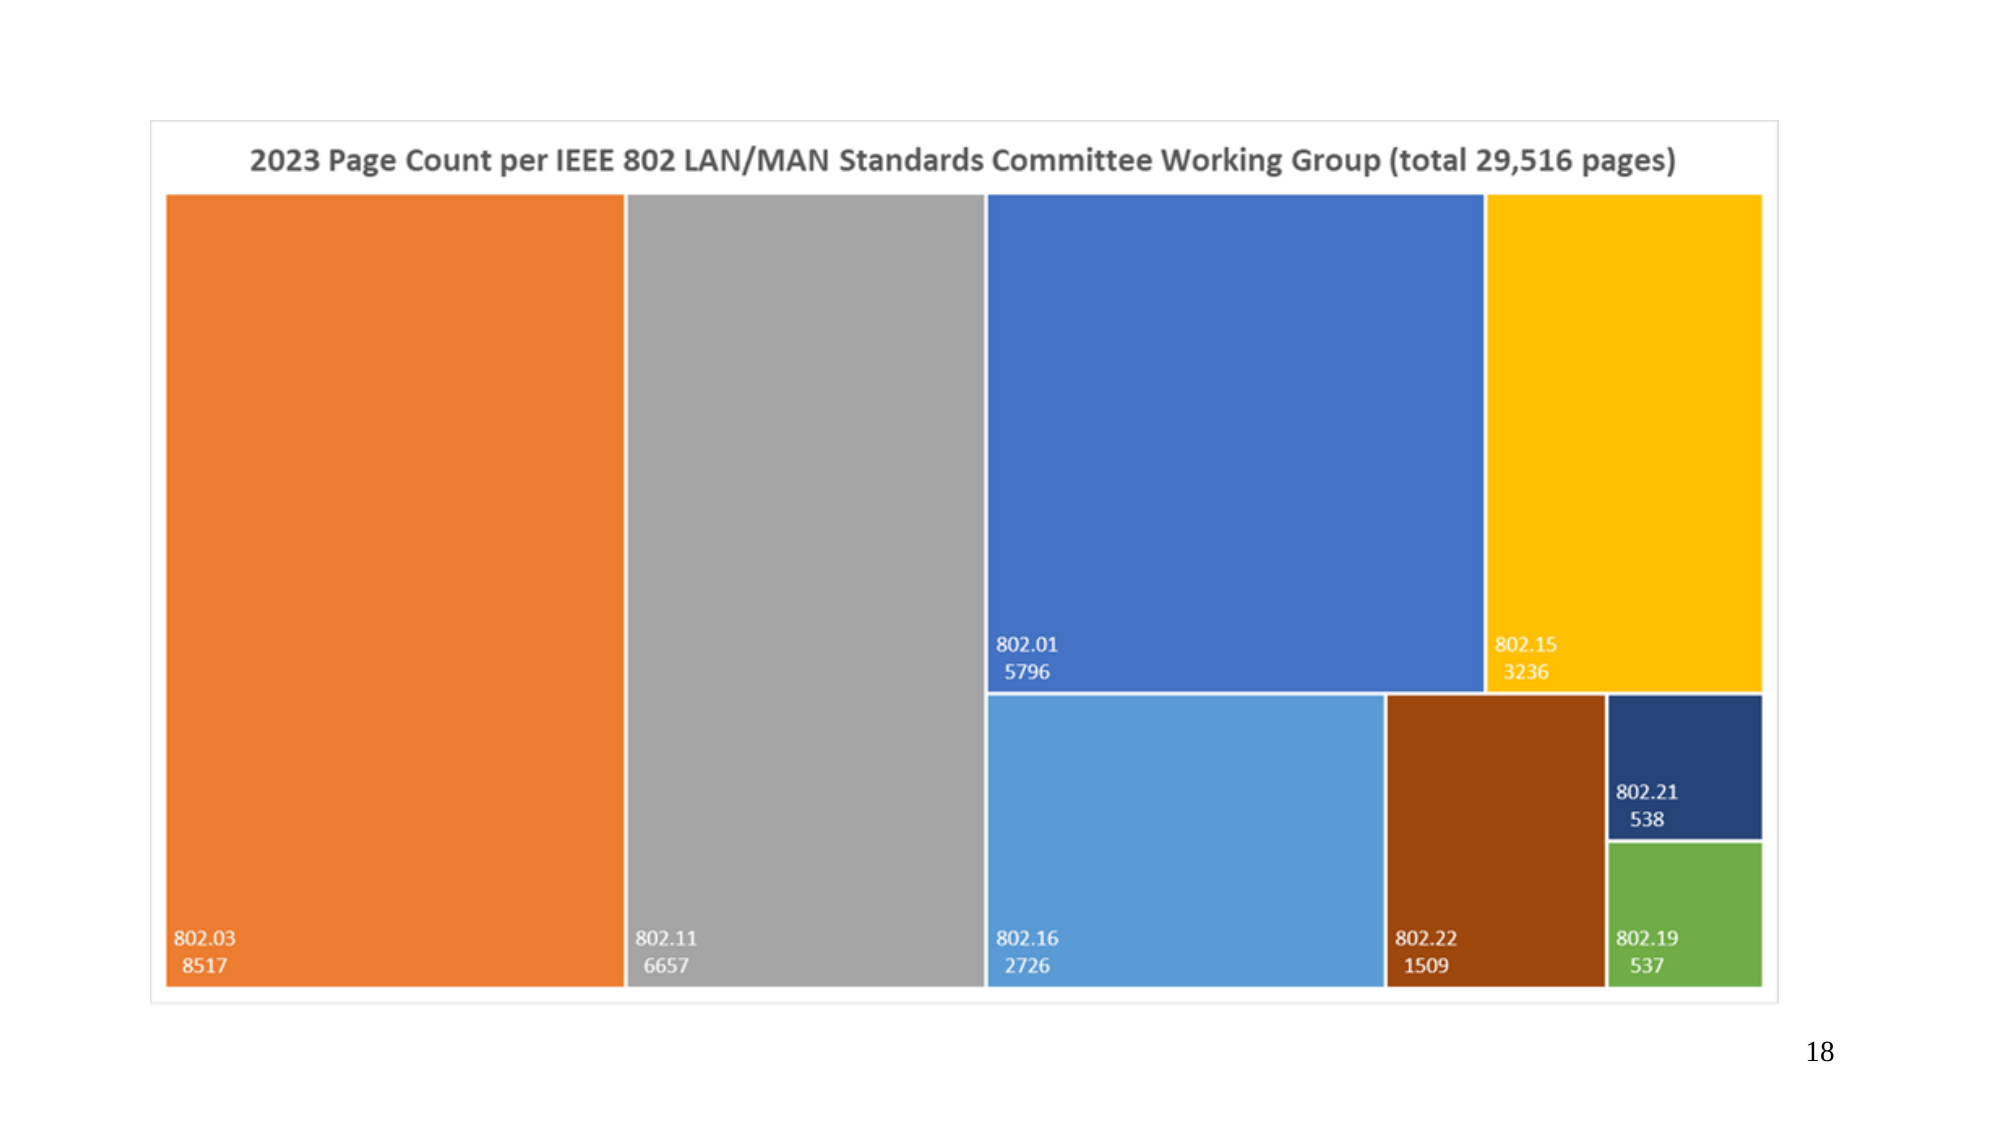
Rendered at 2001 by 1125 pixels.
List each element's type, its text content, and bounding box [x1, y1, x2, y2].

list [149, 120, 1780, 1005]
slide_number 18 [1433, 1024, 1851, 1101]
